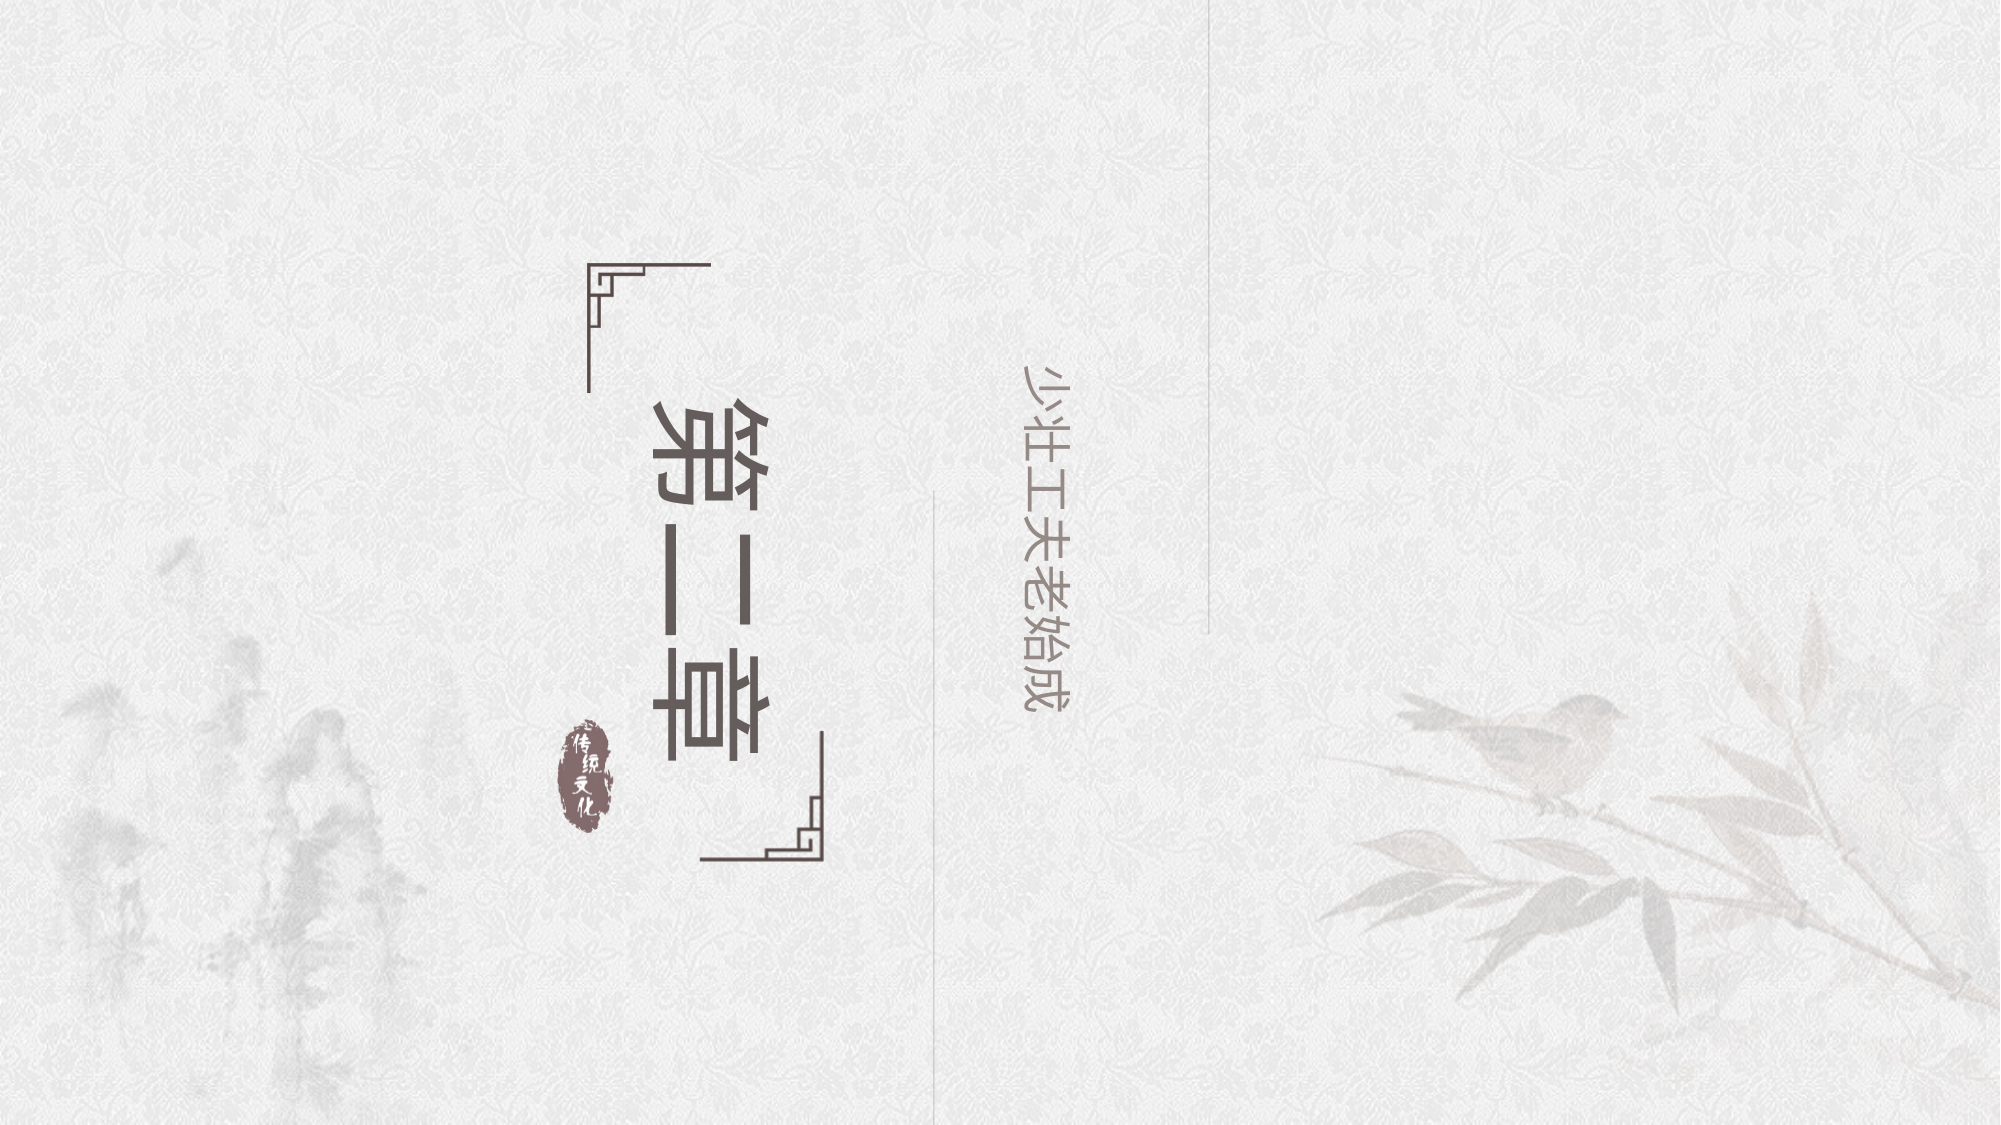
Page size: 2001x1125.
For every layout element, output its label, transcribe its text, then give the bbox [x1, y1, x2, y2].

text_box 少壮工夫老始成 [994, 349, 1147, 756]
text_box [554, 248, 855, 876]
picture [0, 0, 2000, 1125]
